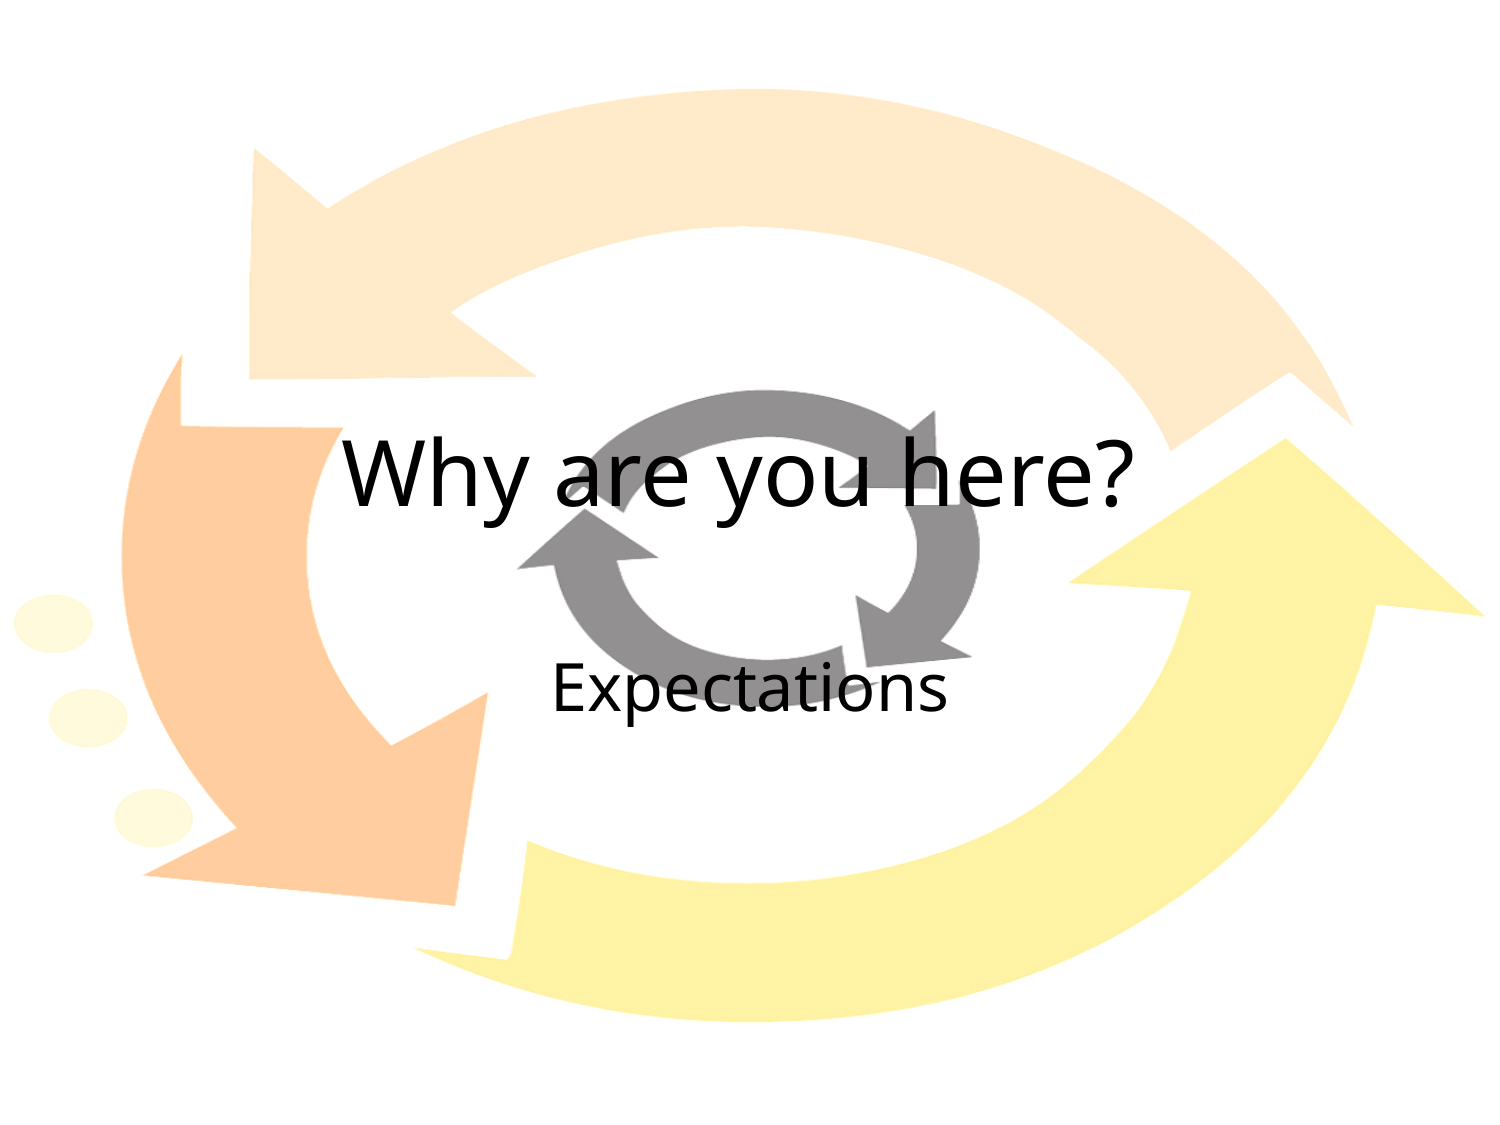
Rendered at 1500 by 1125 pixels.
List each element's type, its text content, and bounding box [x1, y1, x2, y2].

subtitle Expectations [224, 637, 1276, 926]
title Why are you here? [112, 349, 1388, 591]
